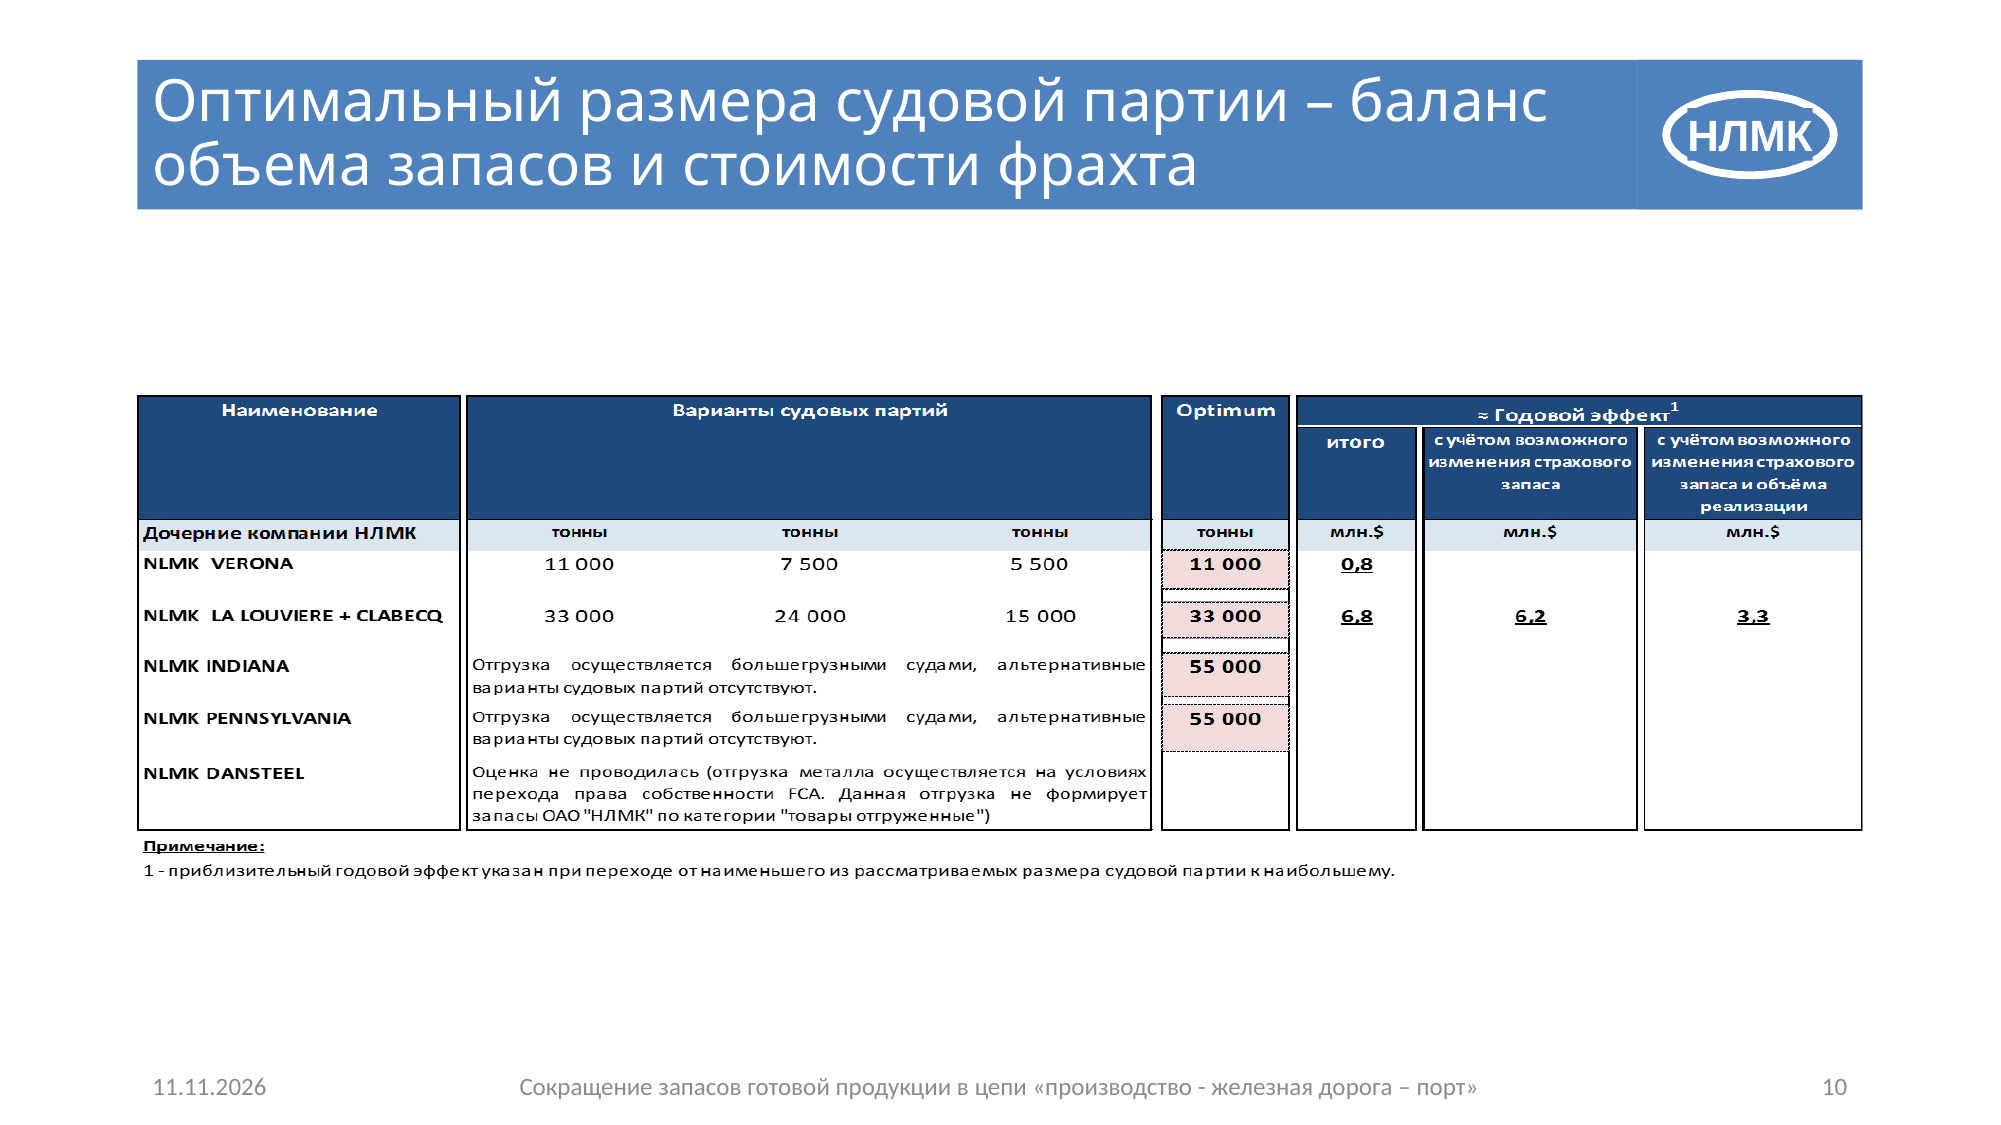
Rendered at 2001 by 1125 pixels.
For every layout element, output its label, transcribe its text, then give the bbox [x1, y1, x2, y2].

slide_number 10 [1412, 1068, 1863, 1103]
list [137, 395, 1863, 882]
title Оптимальный размера судовой партии – баланс объема запасов и стоимости фрахта [137, 59, 1638, 210]
footer Сокращение запасов готовой продукции в цепи «производство - железная дорога – порт» [458, 1068, 1412, 1103]
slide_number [137, 1068, 458, 1103]
